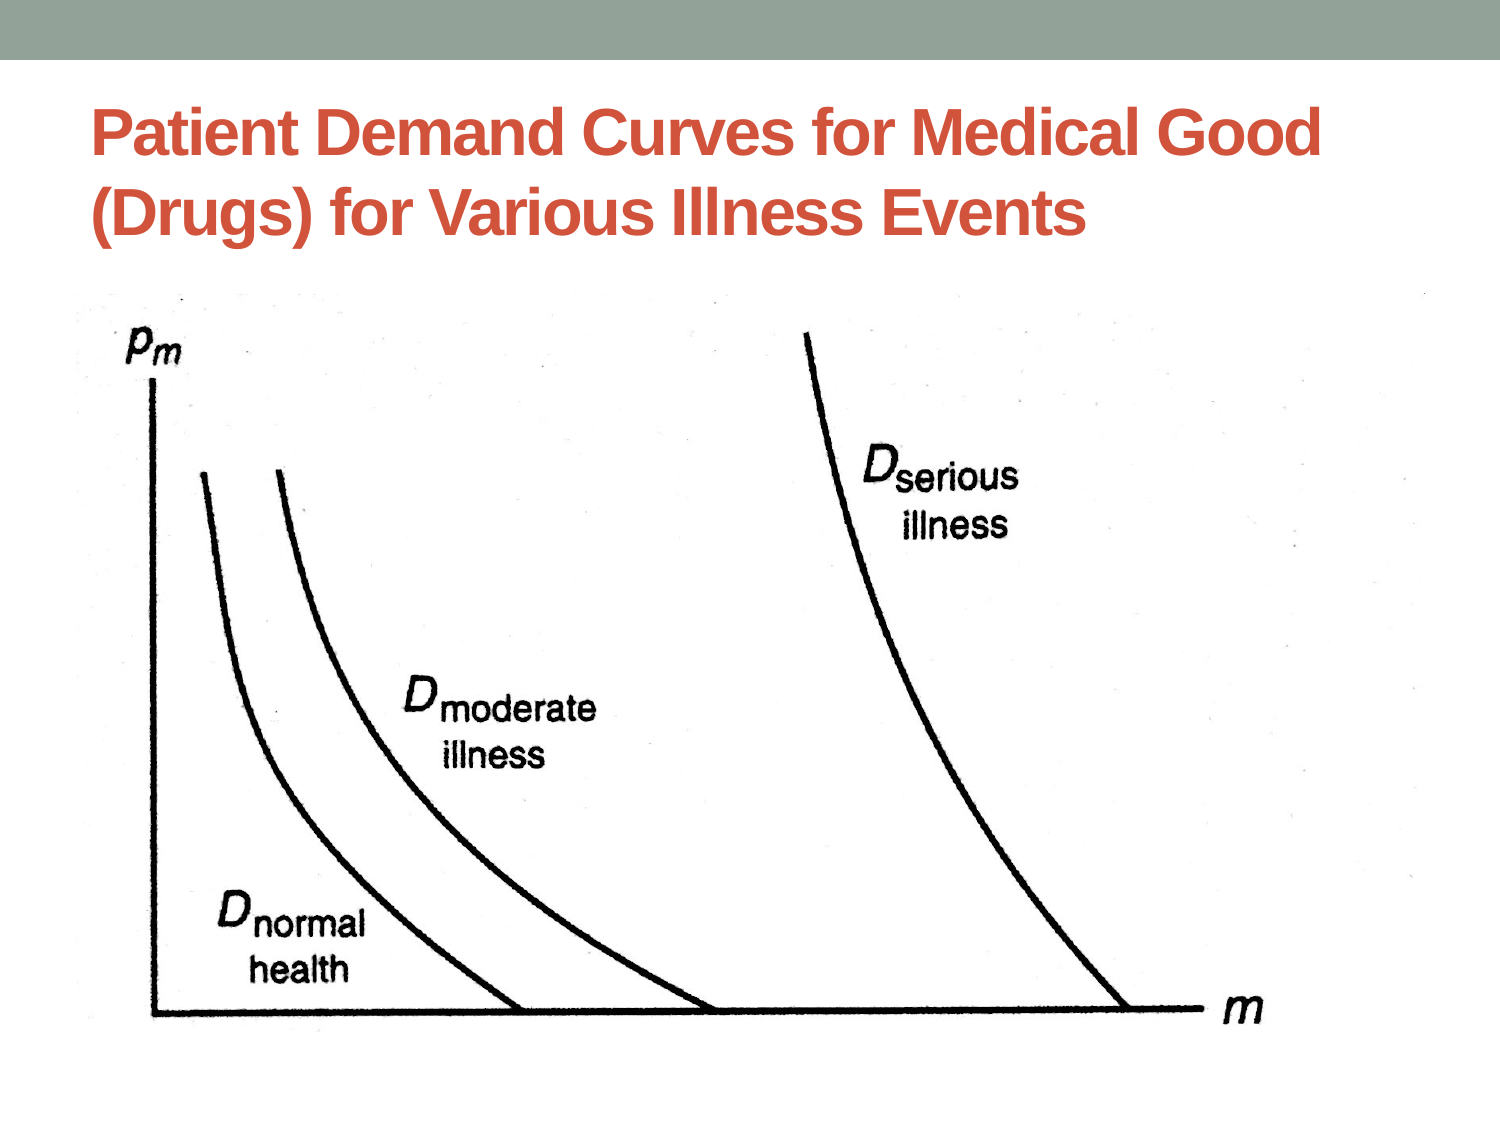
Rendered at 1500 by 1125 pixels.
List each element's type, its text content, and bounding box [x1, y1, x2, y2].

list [74, 292, 1426, 1033]
title Patient Demand Curves for Medical Good (Drugs) for Various Illness Events [75, 87, 1425, 250]
